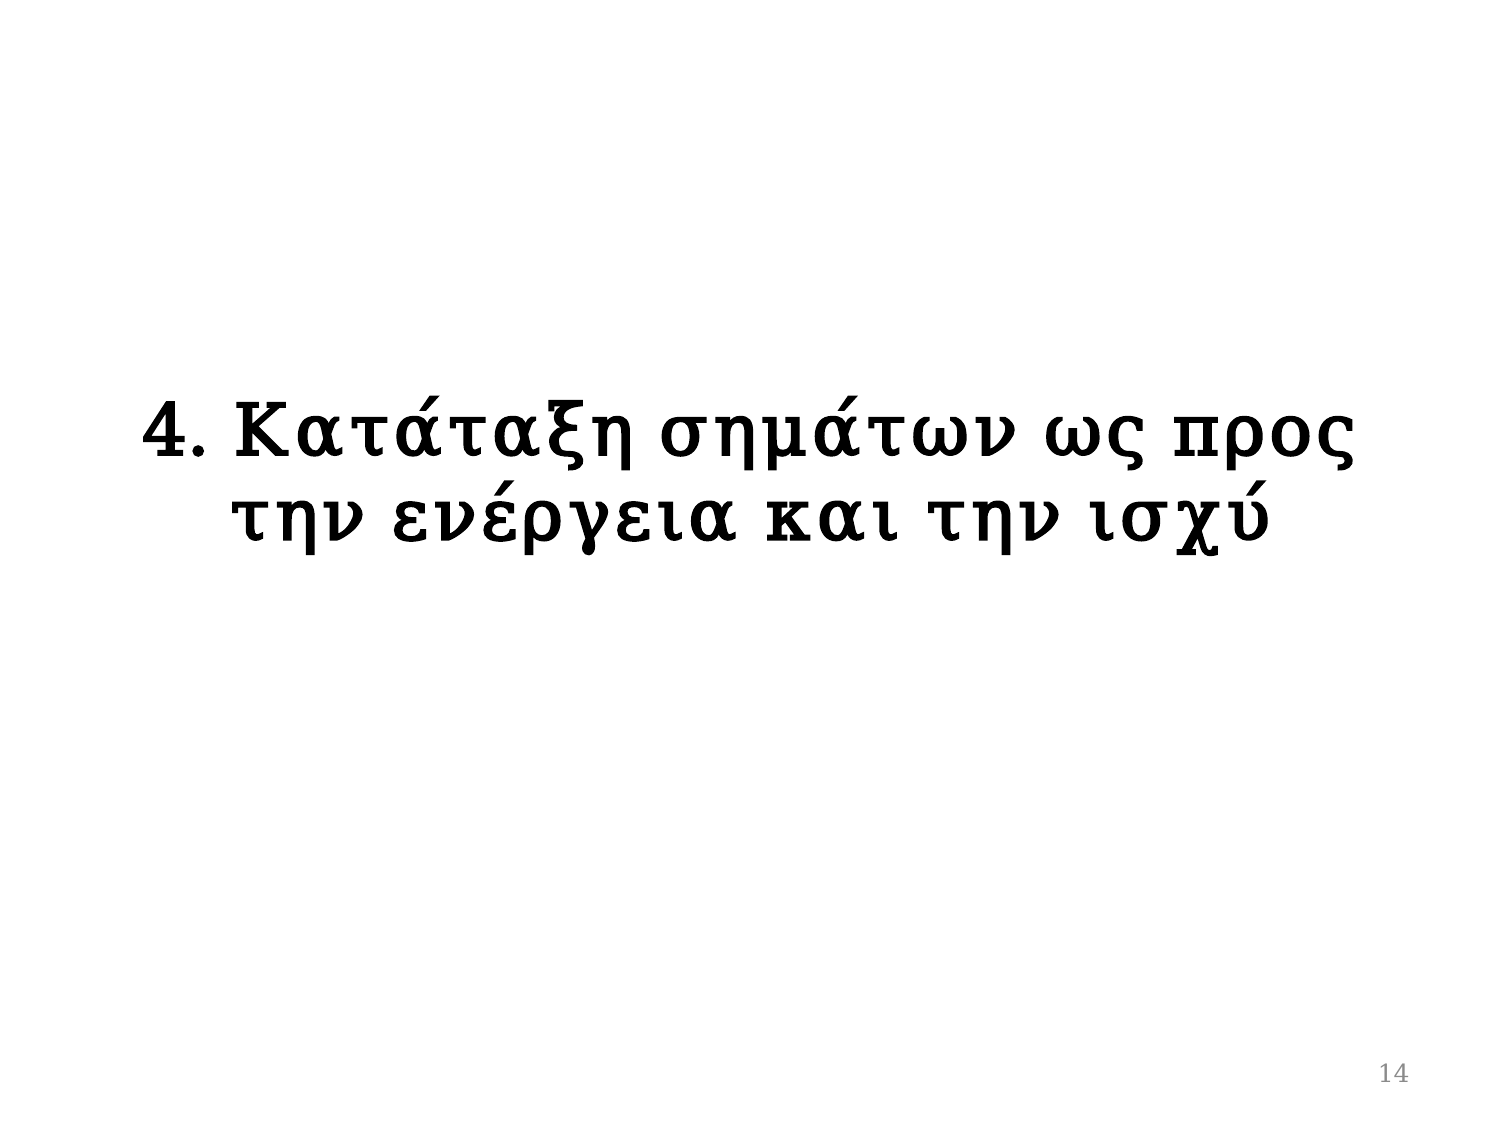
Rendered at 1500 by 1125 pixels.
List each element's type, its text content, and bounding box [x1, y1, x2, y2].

title 4. Κατάταξη σημάτων ως προς την ενέργεια και την ισχύ [75, 375, 1425, 563]
slide_number 14 [1074, 1042, 1425, 1103]
